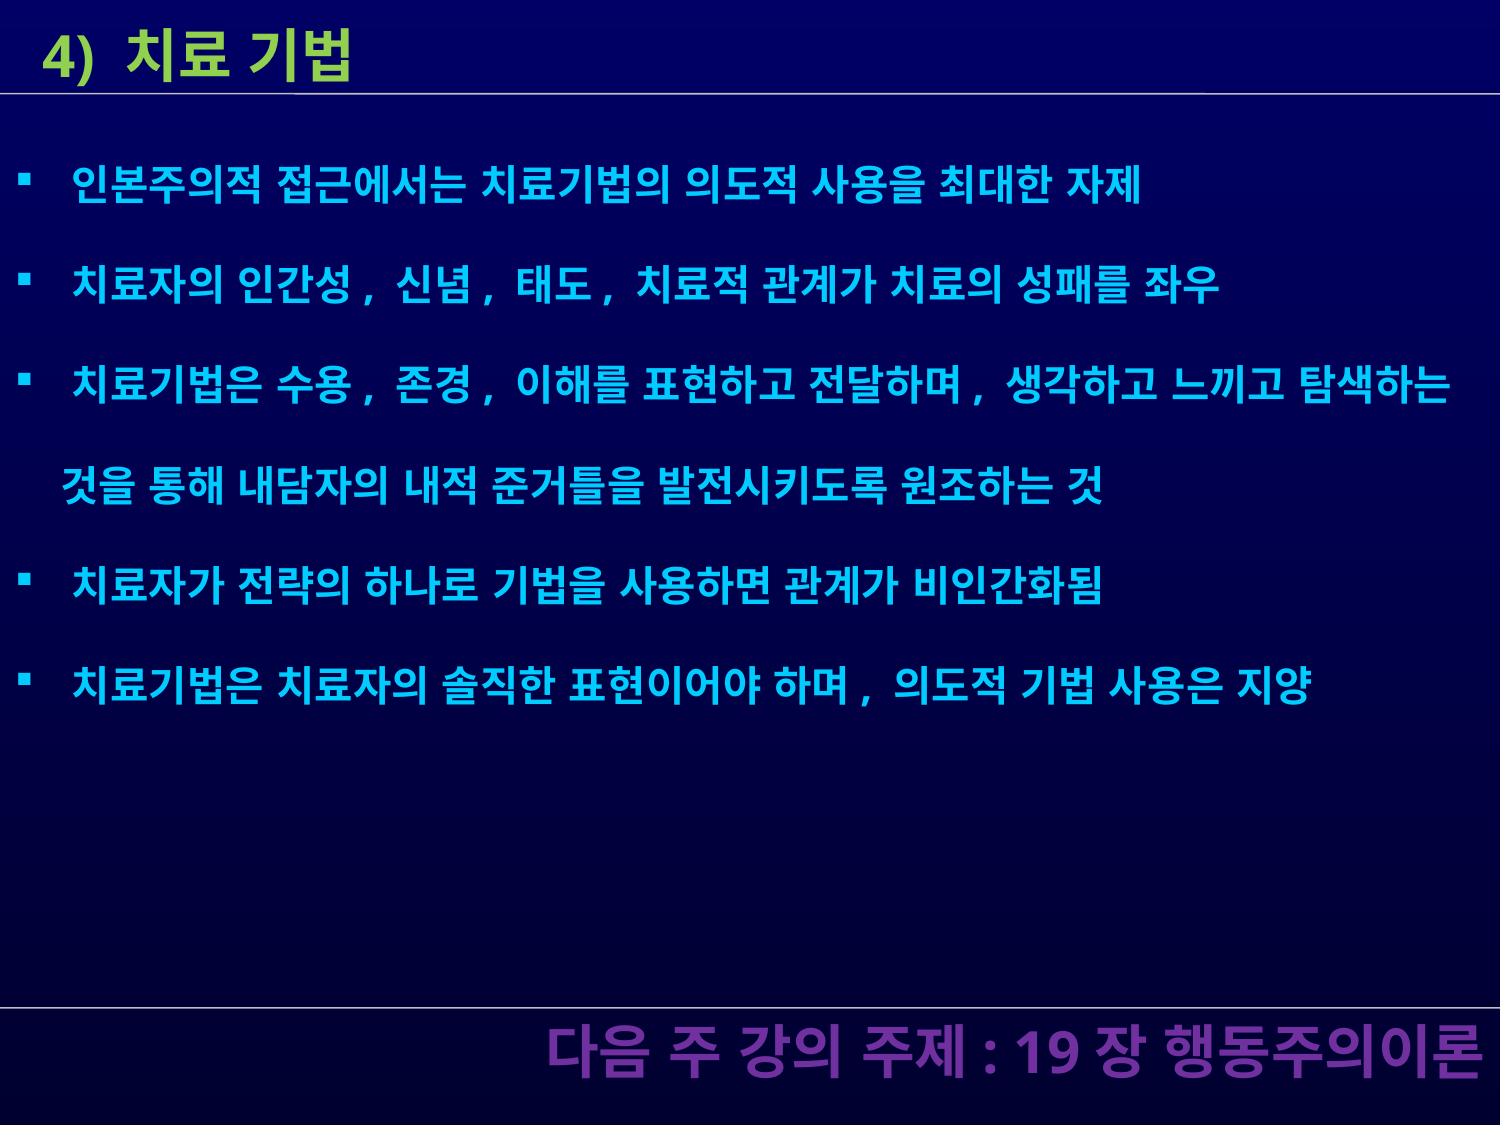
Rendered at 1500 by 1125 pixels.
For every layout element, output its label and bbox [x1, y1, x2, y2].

text_box [0, 11, 1500, 1094]
